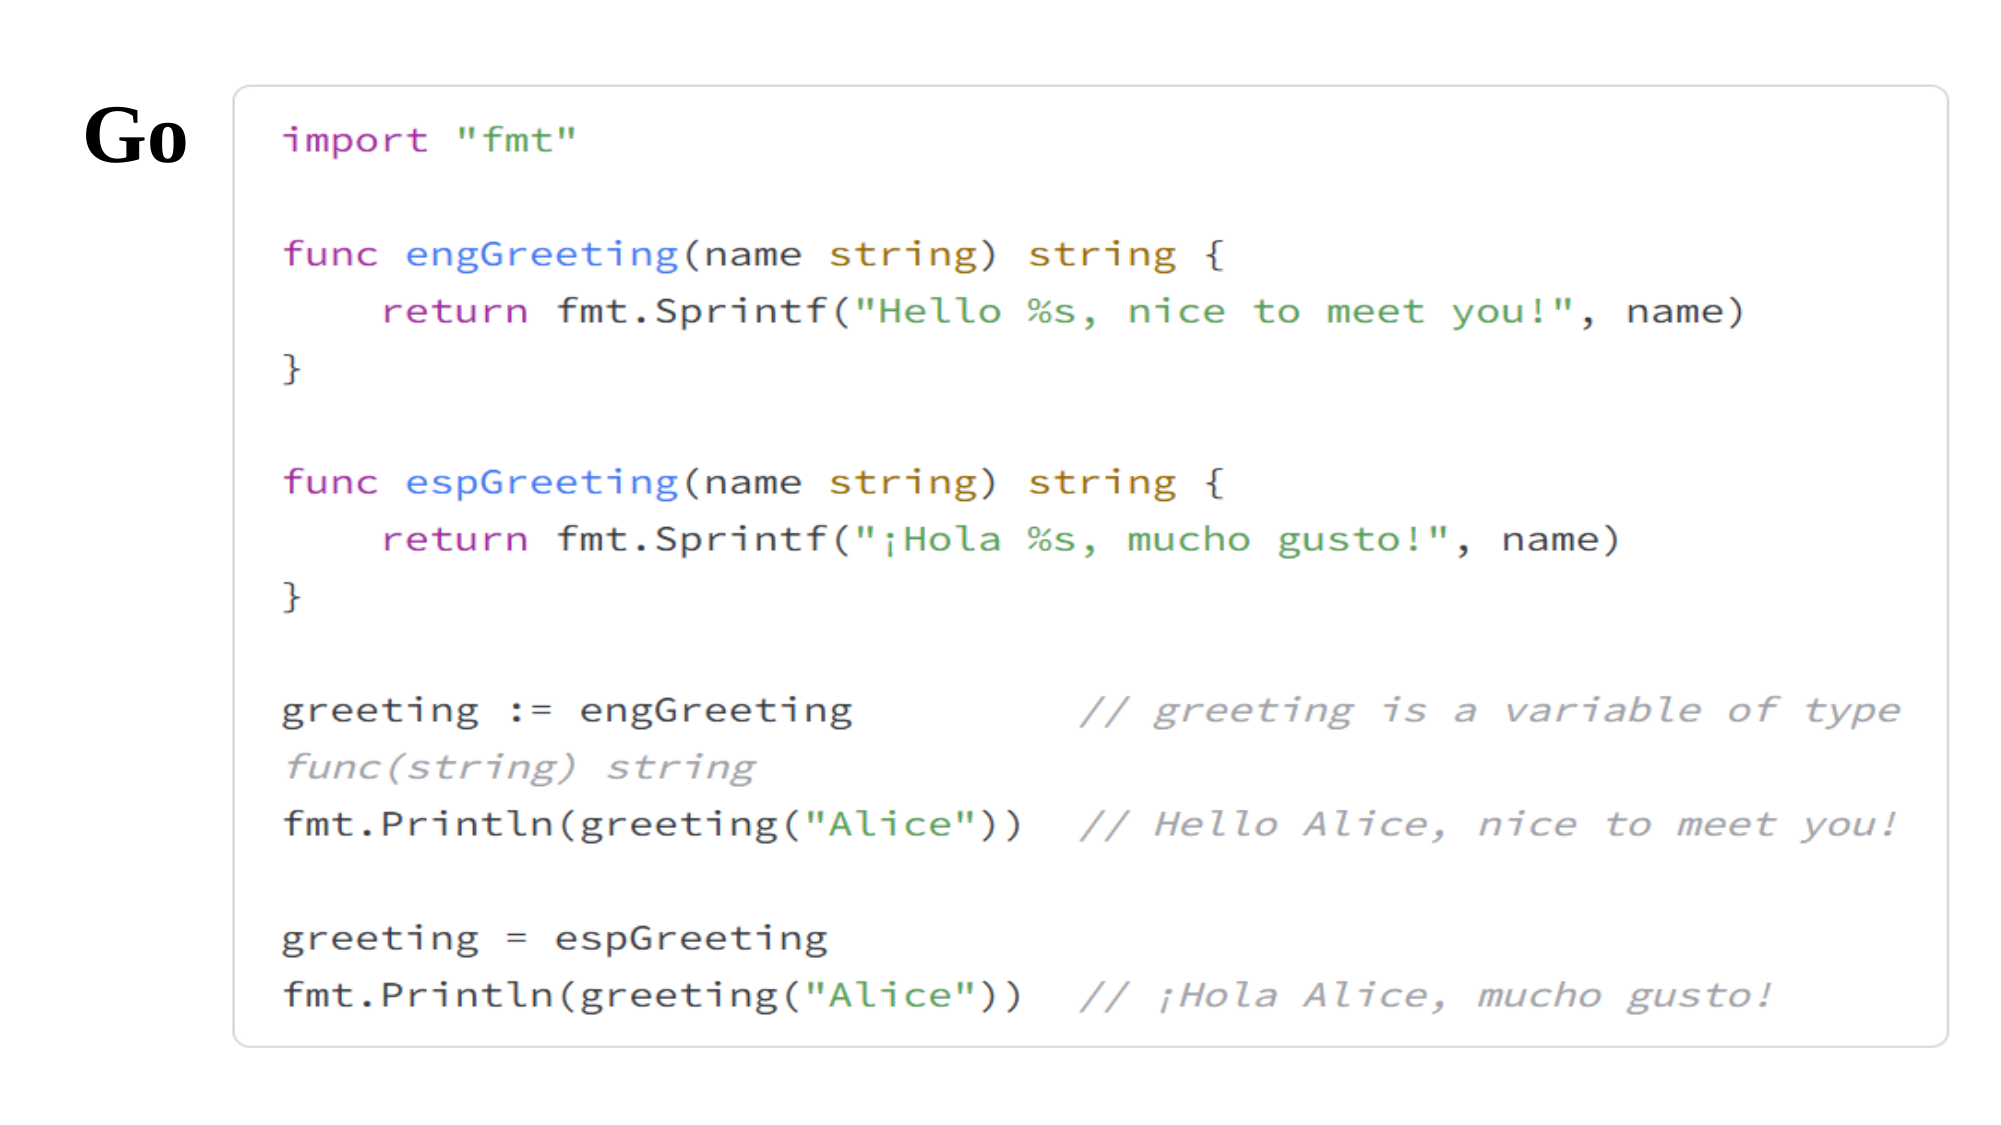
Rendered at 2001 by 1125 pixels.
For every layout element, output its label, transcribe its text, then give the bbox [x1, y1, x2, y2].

text_box Go [67, 71, 211, 186]
picture [211, 71, 1966, 1067]
